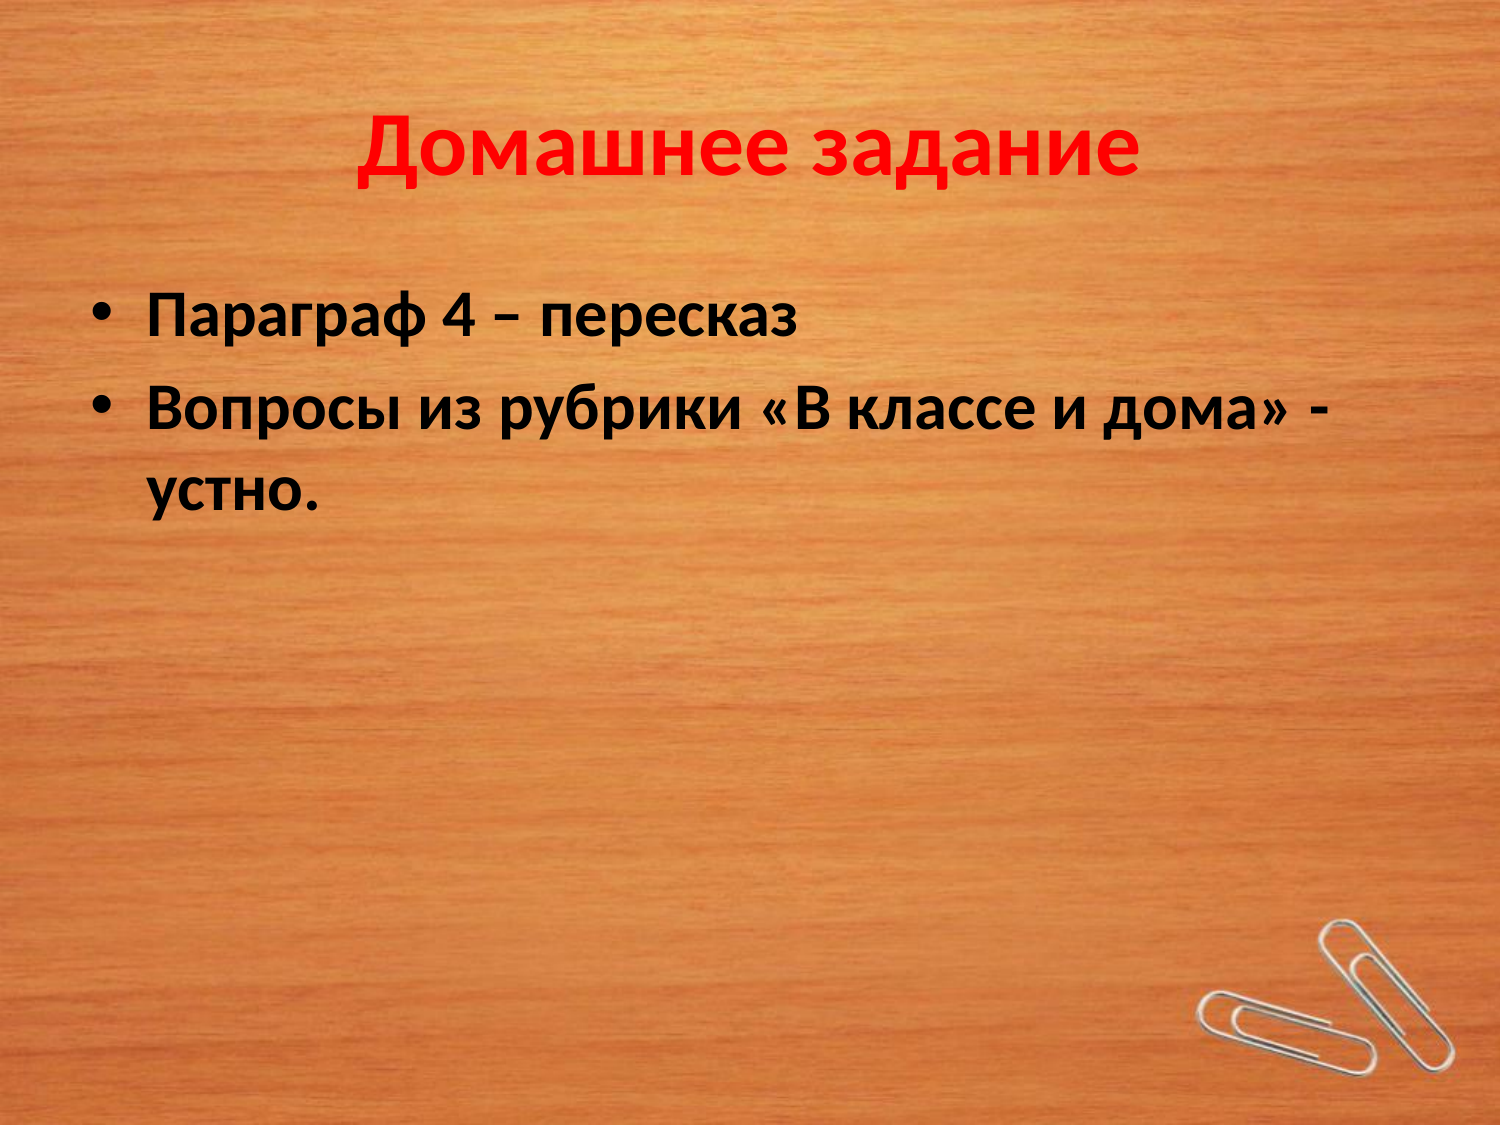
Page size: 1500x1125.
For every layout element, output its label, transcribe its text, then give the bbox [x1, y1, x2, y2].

title Домашнее задание [75, 45, 1425, 233]
picture [0, 0, 1500, 1125]
list Параграф 4 – пересказ Вопросы из рубрики «В классе и дома» - устно. [75, 262, 1425, 1005]
